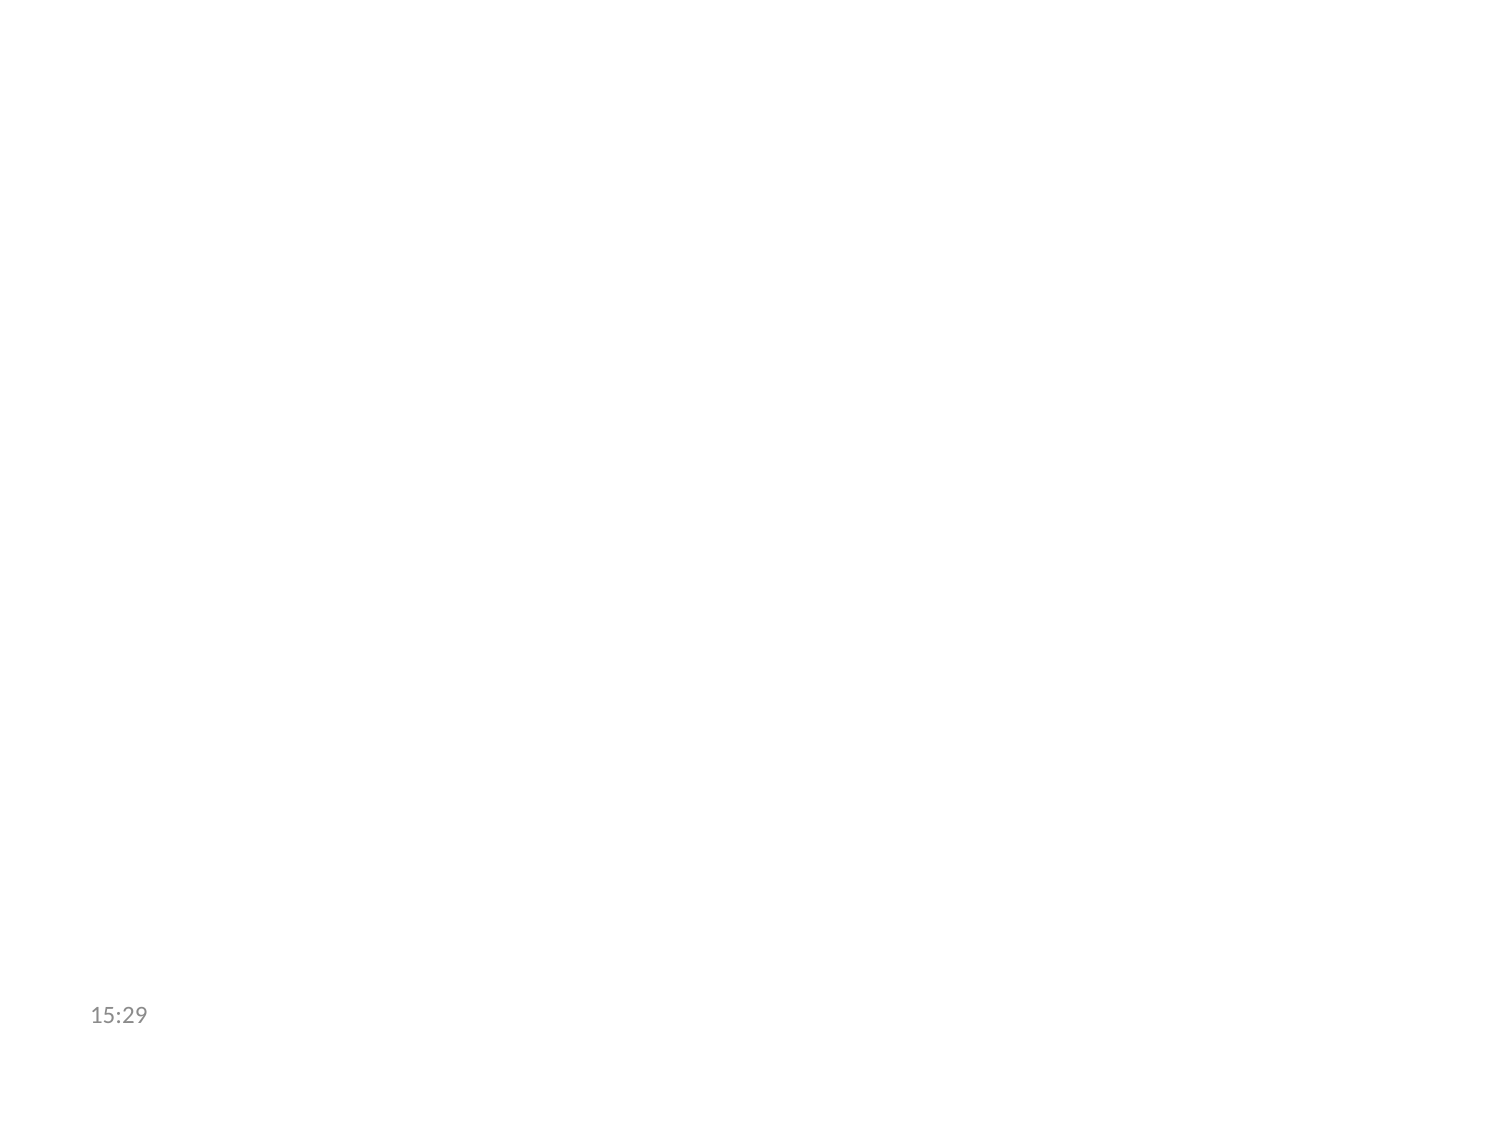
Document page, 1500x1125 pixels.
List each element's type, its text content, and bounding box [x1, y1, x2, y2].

text_box 15:35 [75, 983, 425, 1044]
